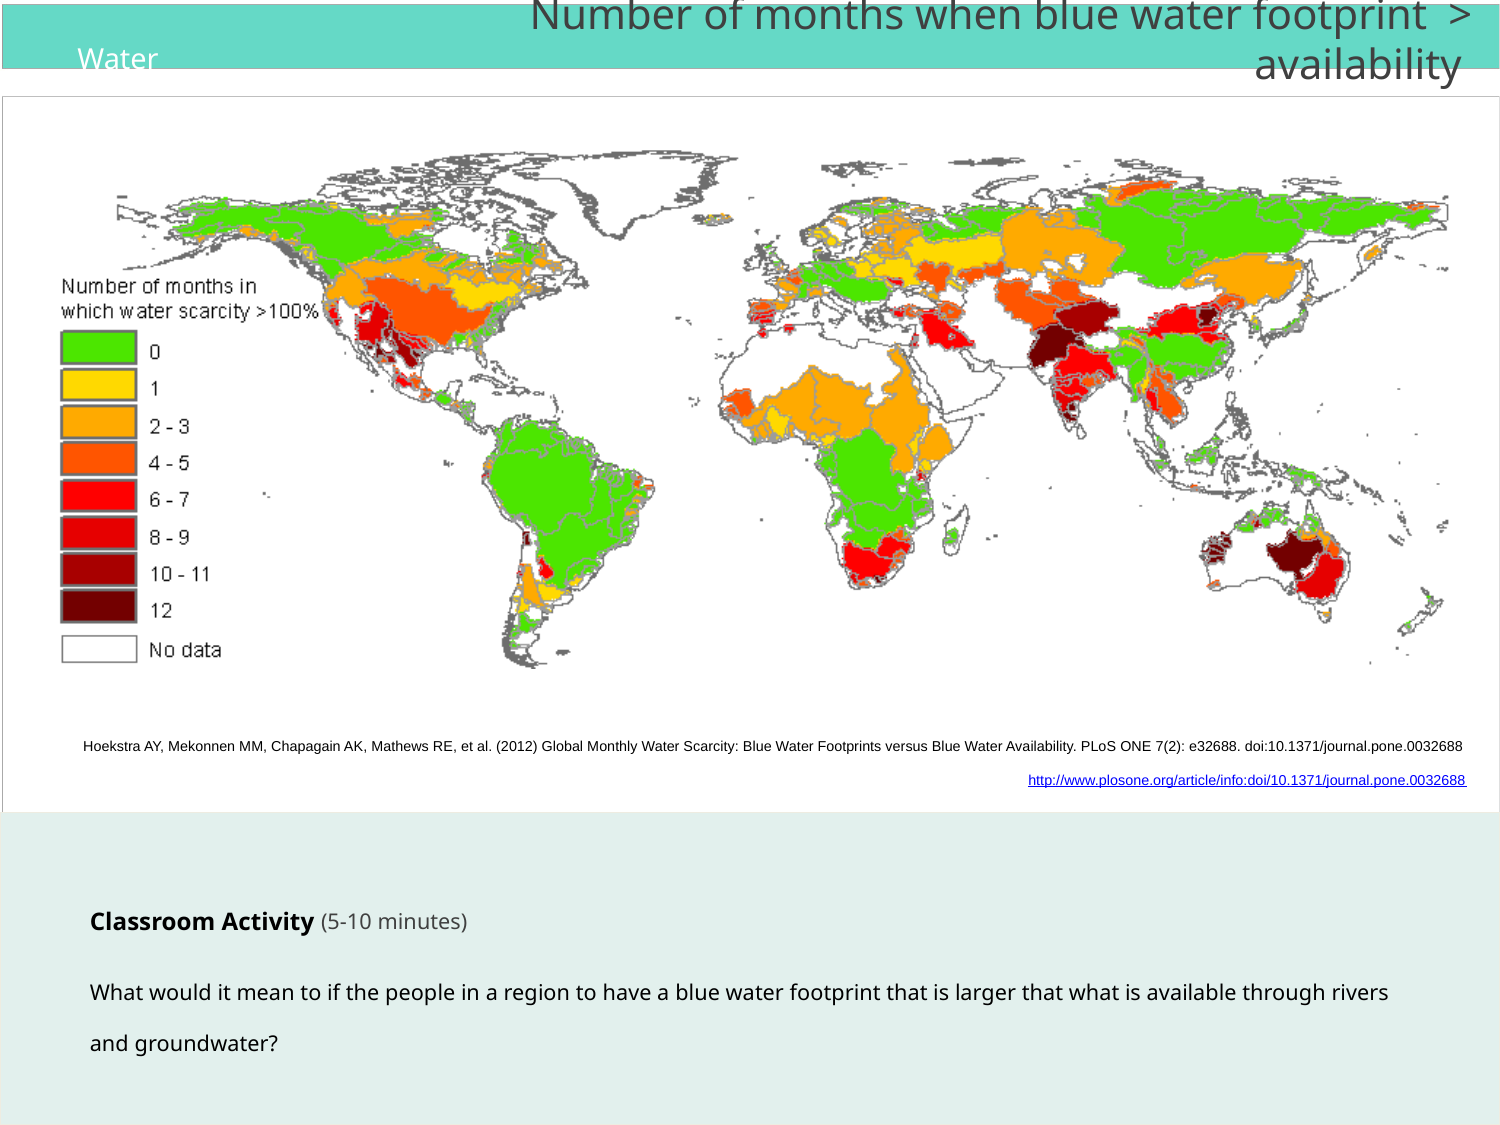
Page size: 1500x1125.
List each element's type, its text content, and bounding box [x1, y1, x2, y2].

picture [0, 0, 1500, 812]
text_box Hoekstra AY, Mekonnen MM, Chapagain AK, Mathews RE, et al. (2012) Global Monthly Water Scarcity: Blue Water Footprints versus Blue Water Availability. PLoS ONE 7(2): e32688. doi:10.1371/journal.pone.0032688 http://www.plosone.org/article/info:doi/10.1371/journal.pone.0032688 [0, 712, 1482, 796]
text_box [0, 812, 1500, 1125]
text_box Classroom Activity (5-10 minutes) What would it mean to if the people in a region to have a blue water footprint that is larger that what is available through rivers and groundwater? [75, 870, 1450, 1064]
title Number of months when blue water footprint > availability [350, 12, 1488, 63]
